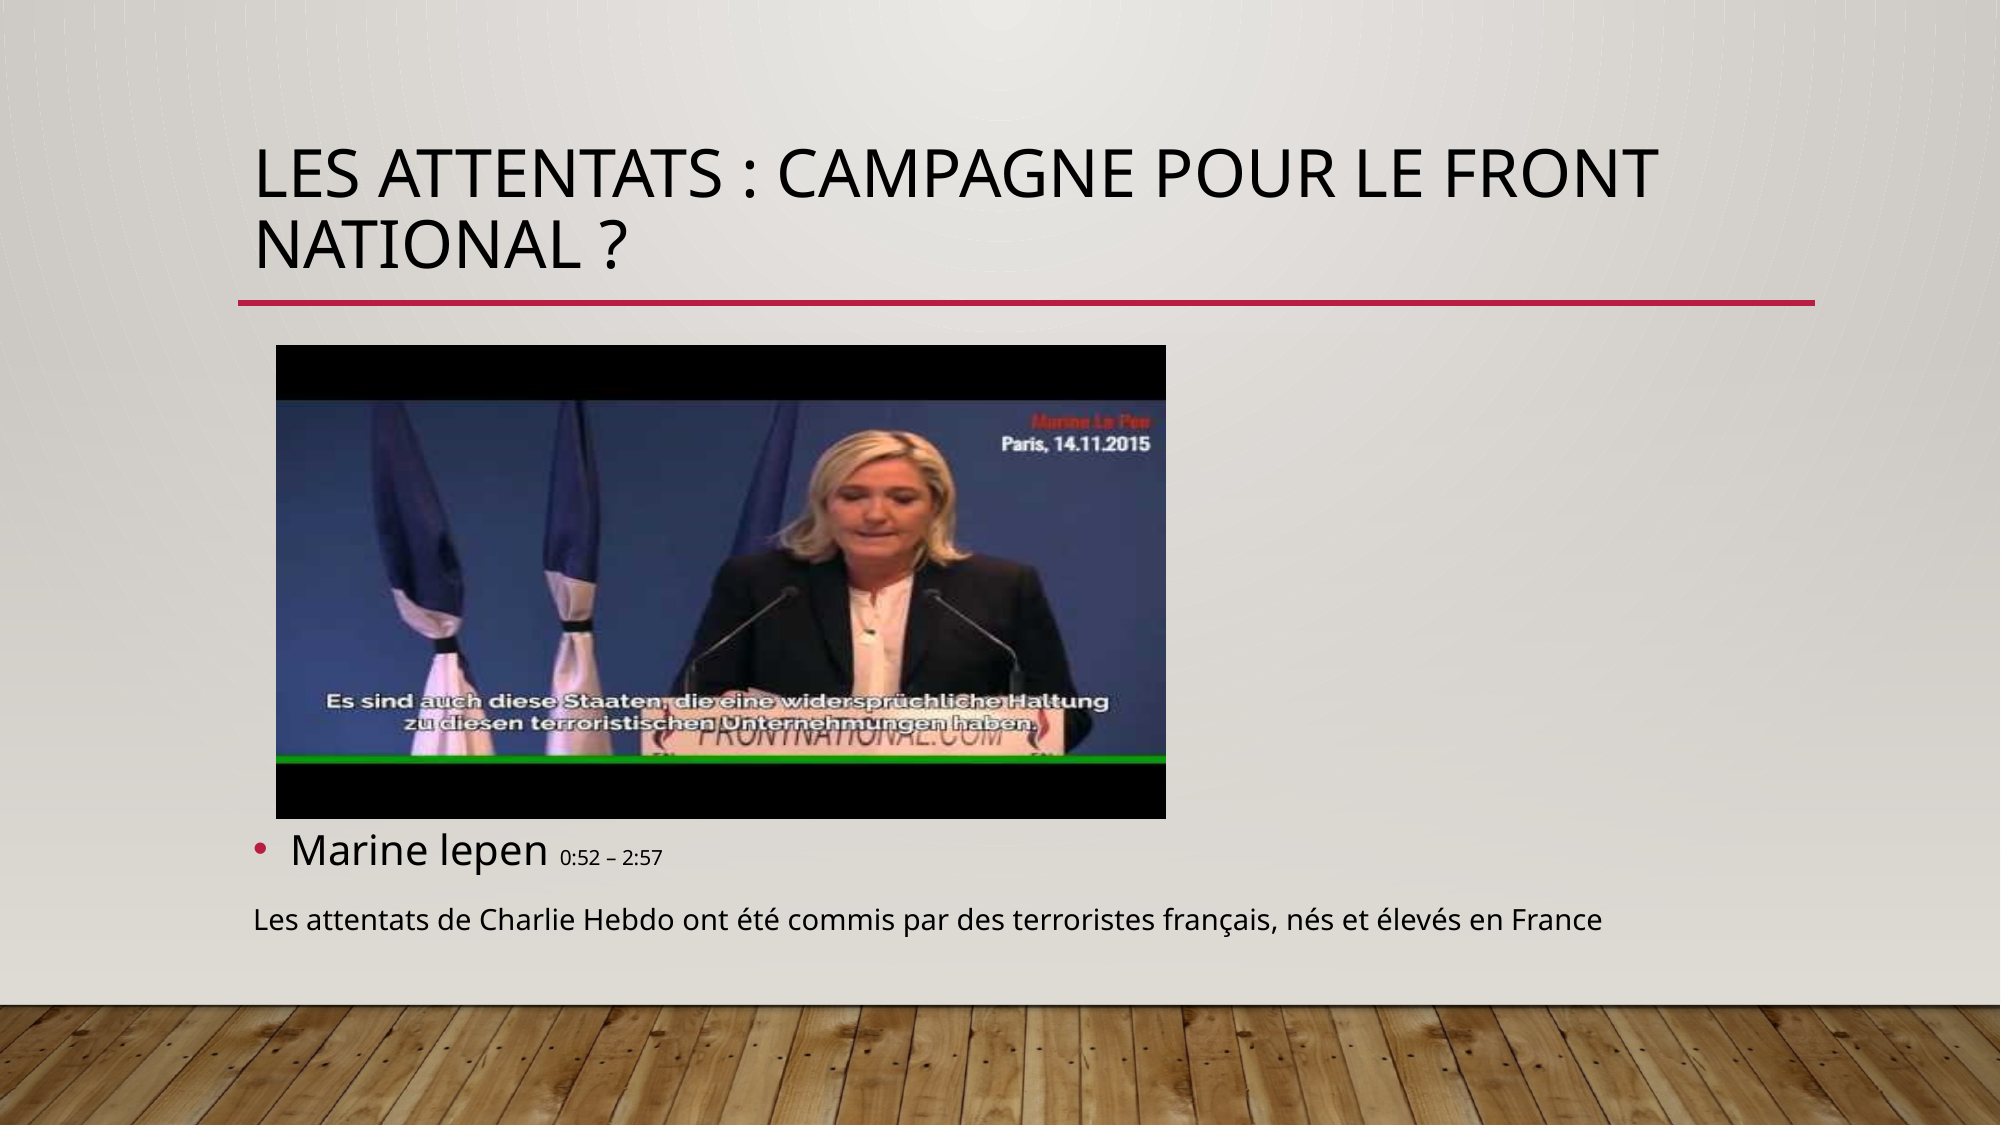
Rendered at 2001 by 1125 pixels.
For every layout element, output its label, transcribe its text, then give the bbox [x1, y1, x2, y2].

picture [0, 1005, 2000, 1125]
list Marine lepen 0:52 – 2:57 Les attentats de Charlie Hebdo ont été commis par des terroristes français, nés et élevés en France [238, 330, 1814, 1015]
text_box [275, 344, 1167, 821]
title Les attentats : campagne pour le front national ? [238, 131, 1814, 305]
